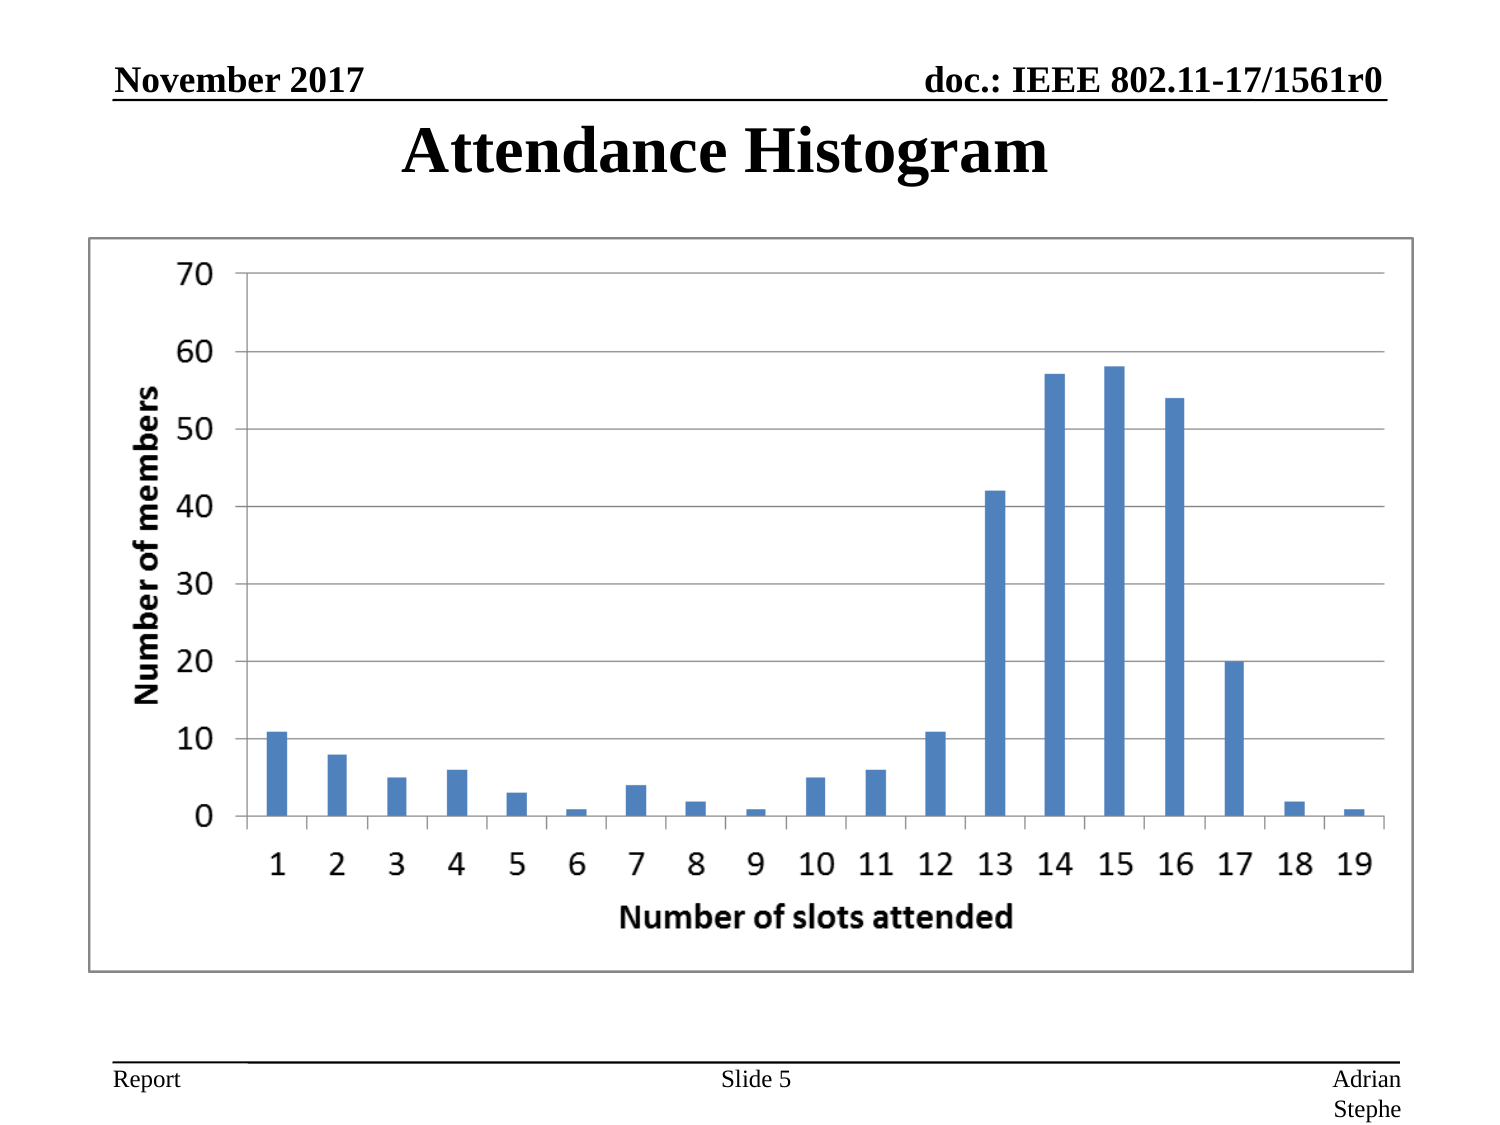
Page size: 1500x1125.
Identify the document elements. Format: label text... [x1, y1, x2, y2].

title Attendance Histogram [88, 111, 1364, 235]
footer Adrian Stephens, Intel Corporation [1324, 1061, 1402, 1093]
picture [88, 237, 1414, 974]
slide_number Slide 5 [711, 1061, 801, 1093]
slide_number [114, 54, 374, 101]
